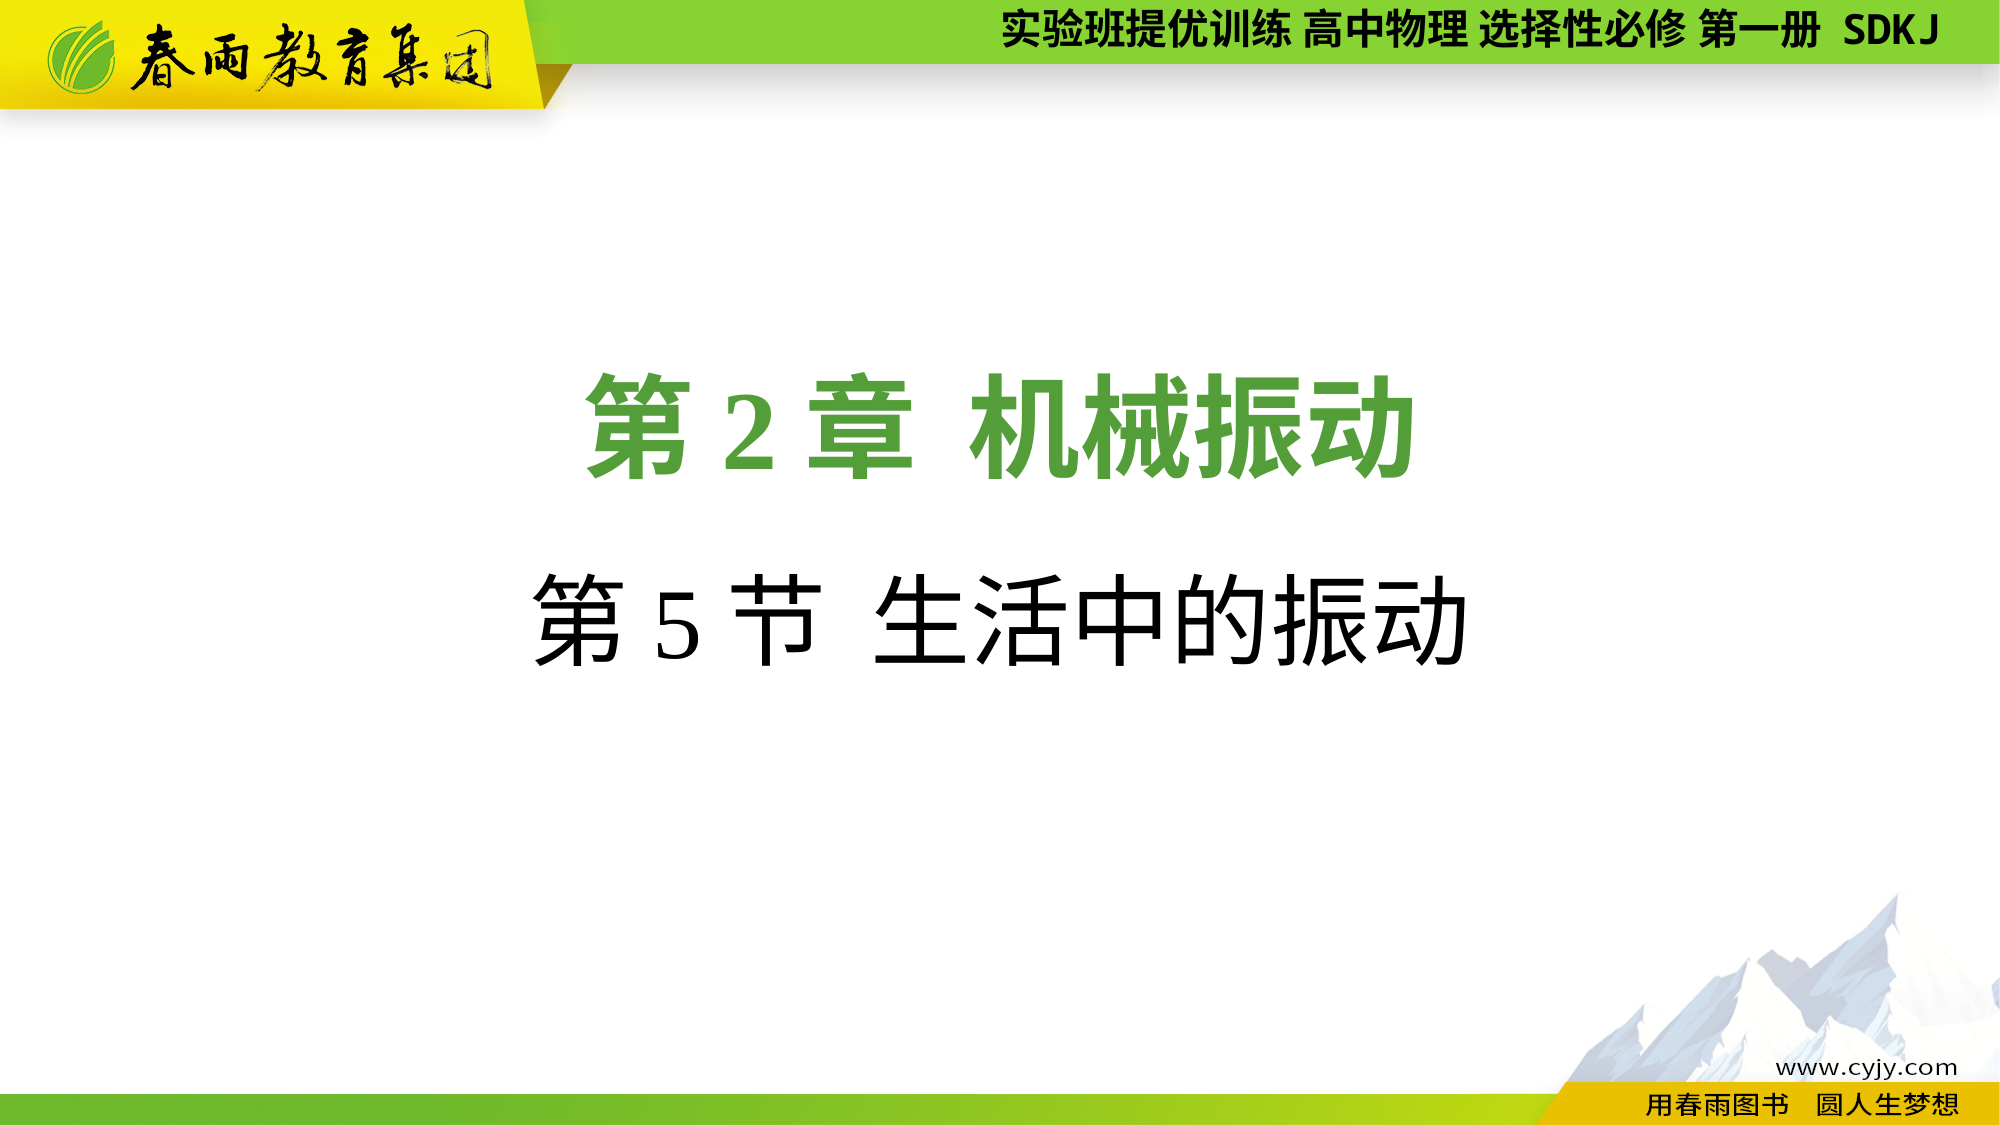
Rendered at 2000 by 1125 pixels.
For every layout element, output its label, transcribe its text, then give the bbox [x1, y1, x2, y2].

text_box 第5节 生活中的振动 [0, 491, 2000, 687]
picture [0, 0, 2000, 282]
picture [0, 687, 2000, 1125]
text_box 第2章 机械振动 [0, 282, 2000, 491]
